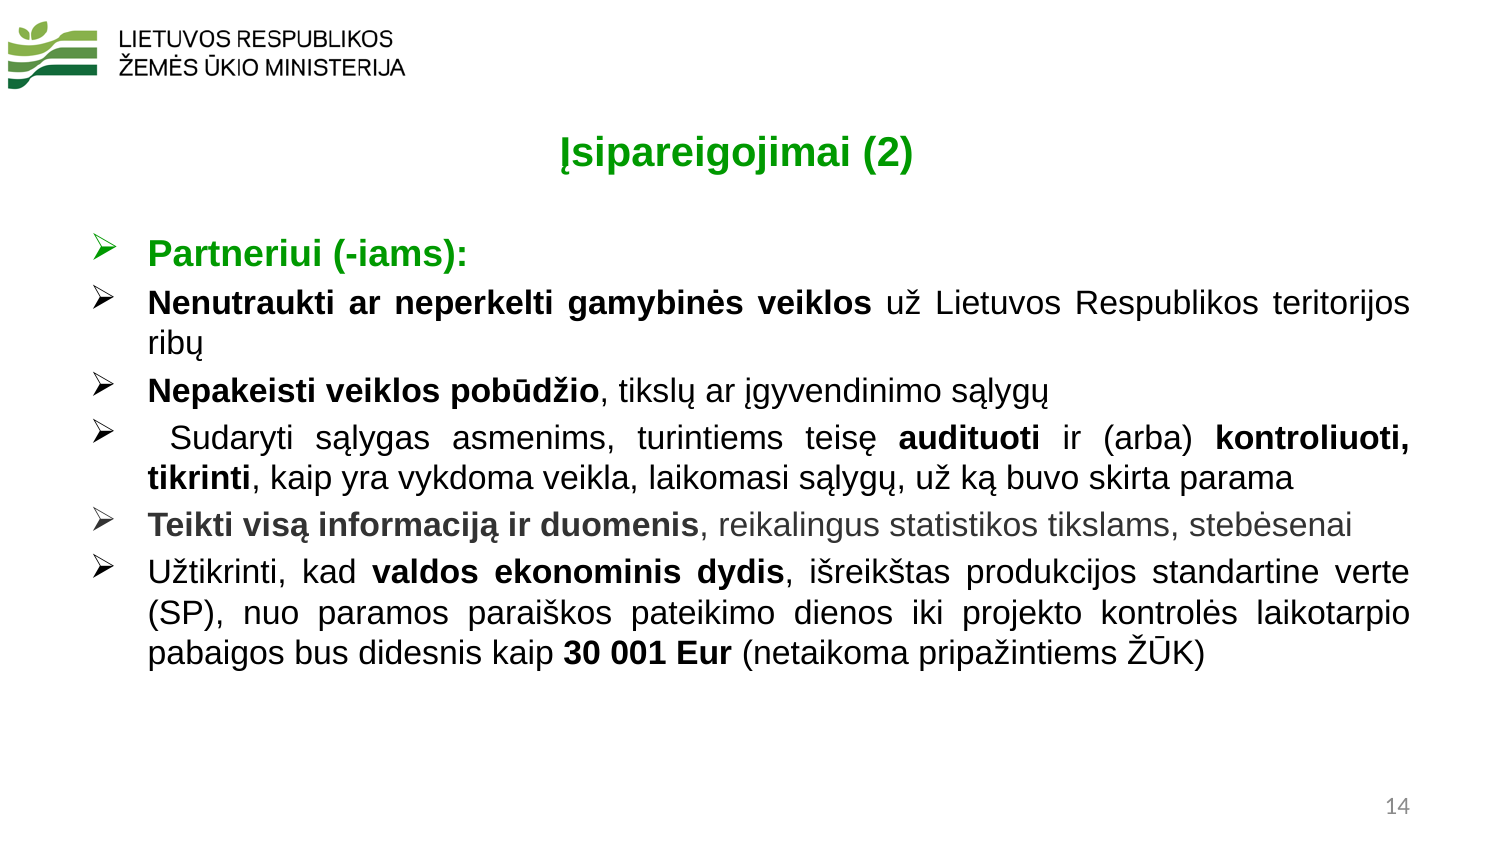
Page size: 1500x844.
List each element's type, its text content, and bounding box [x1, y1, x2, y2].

list Partneriui (-iams): Nenutraukti ar neperkelti gamybinės veiklos už Lietuvos Respublikos teritorijos ribų Nepakeisti veiklos pobūdžio, tikslų ar įgyvendinimo sąlygų Sudaryti sąlygas asmenims, turintiems teisę audituoti ir (arba) kontroliuoti, tikrinti, kaip yra vykdoma veikla, laikomasi sąlygų, už ką buvo skirta parama Teikti visą informaciją ir duomenis, reikalingus statistikos tikslams, stebėsenai Užtikrinti, kad valdos ekonominis dydis, išreikštas produkcijos standartine verte (SP), nuo paramos paraiškos pateikimo dienos iki projekto kontrolės laikotarpio pabaigos bus didesnis kaip 30 001 Eur (netaikoma pripažintiems ŽŪK) [75, 221, 1425, 754]
slide_number 14 [1074, 782, 1425, 827]
picture [0, 1, 420, 98]
title Įsipareigojimai (2) [61, 90, 1412, 210]
